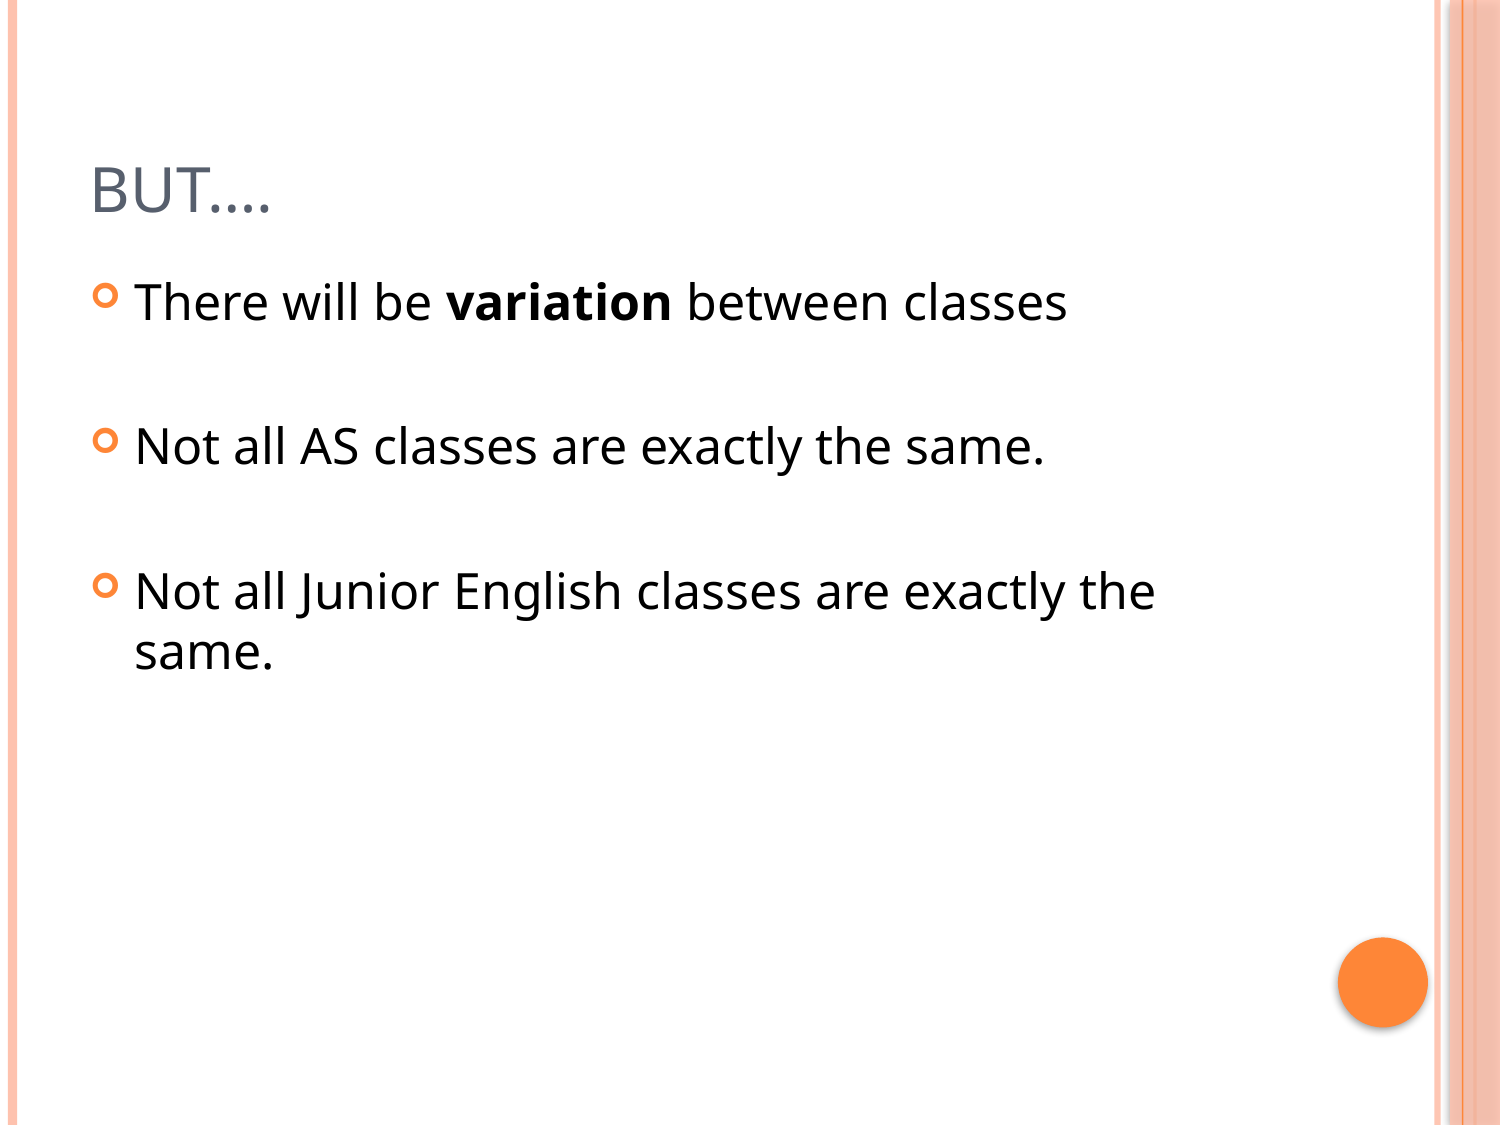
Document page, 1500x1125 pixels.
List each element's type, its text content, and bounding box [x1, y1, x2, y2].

list There will be variation between classes Not all AS classes are exactly the same. Not all Junior English classes are exactly the same. [75, 262, 1300, 1062]
title But…. [75, 45, 1300, 233]
